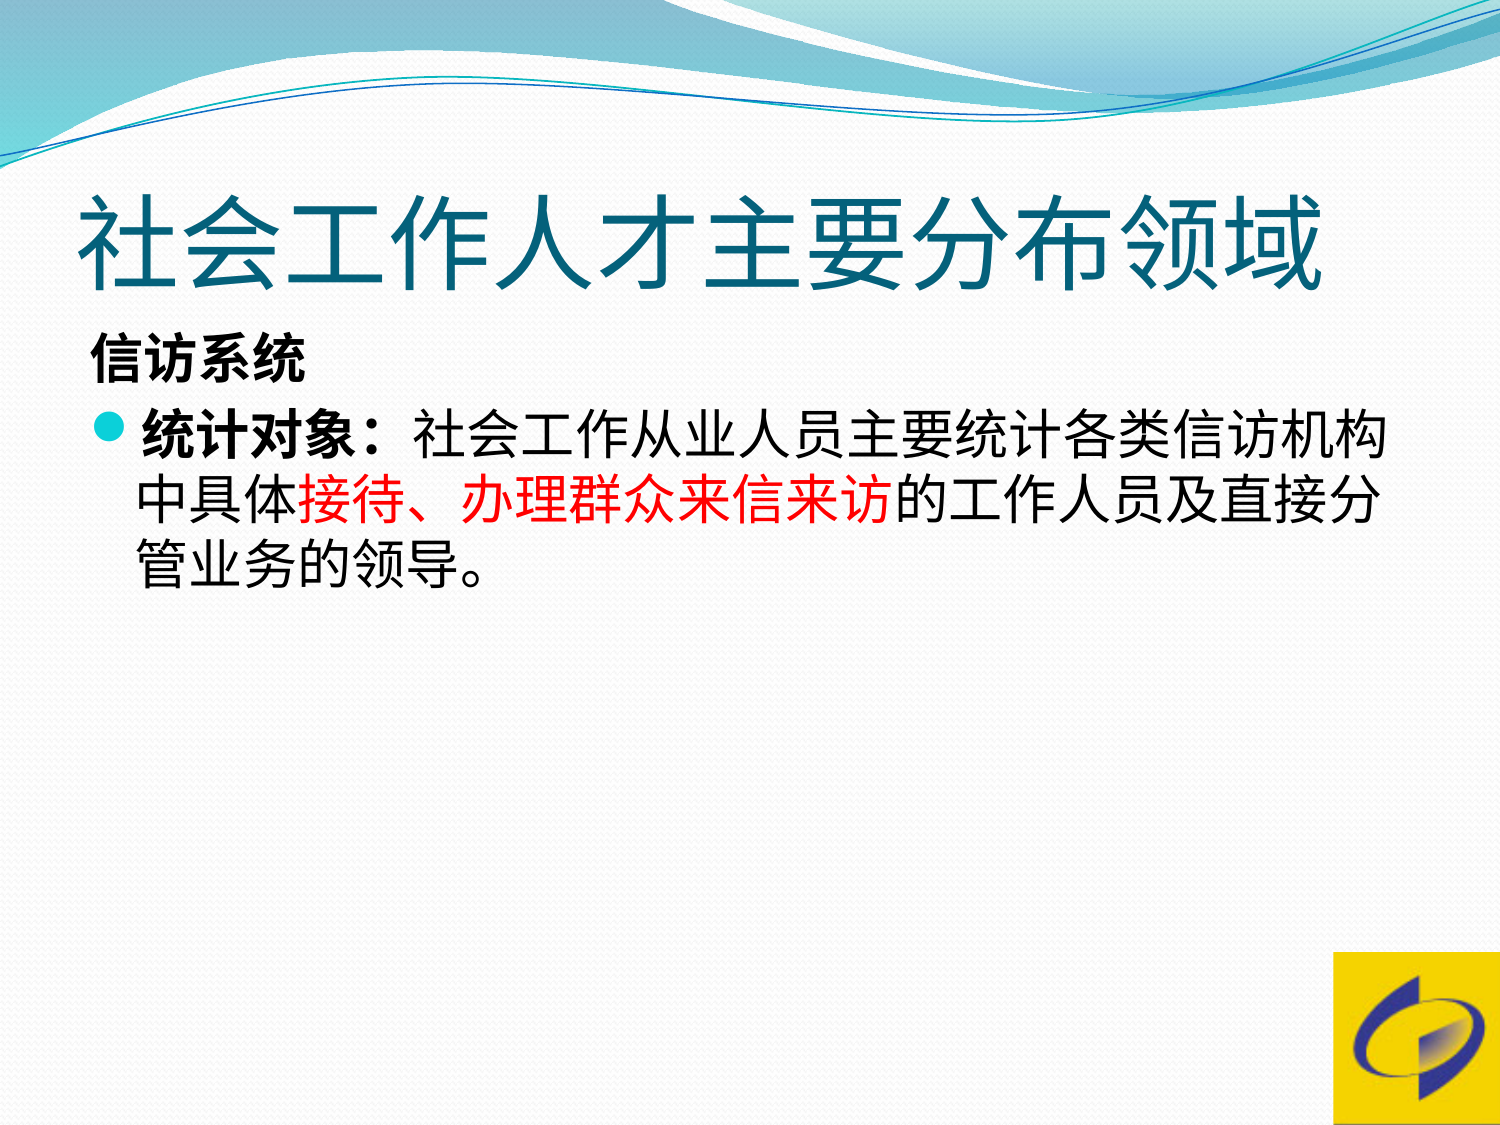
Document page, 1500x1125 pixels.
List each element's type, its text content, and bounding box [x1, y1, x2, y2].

title 社会工作人才主要分布领域 [75, 115, 1425, 303]
list 信访系统 统计对象：社会工作从业人员主要统计各类信访机构中具体接待、办理群众来信来访的工作人员及直接分管业务的领导。 [75, 317, 1425, 1038]
picture [1333, 952, 1500, 1125]
